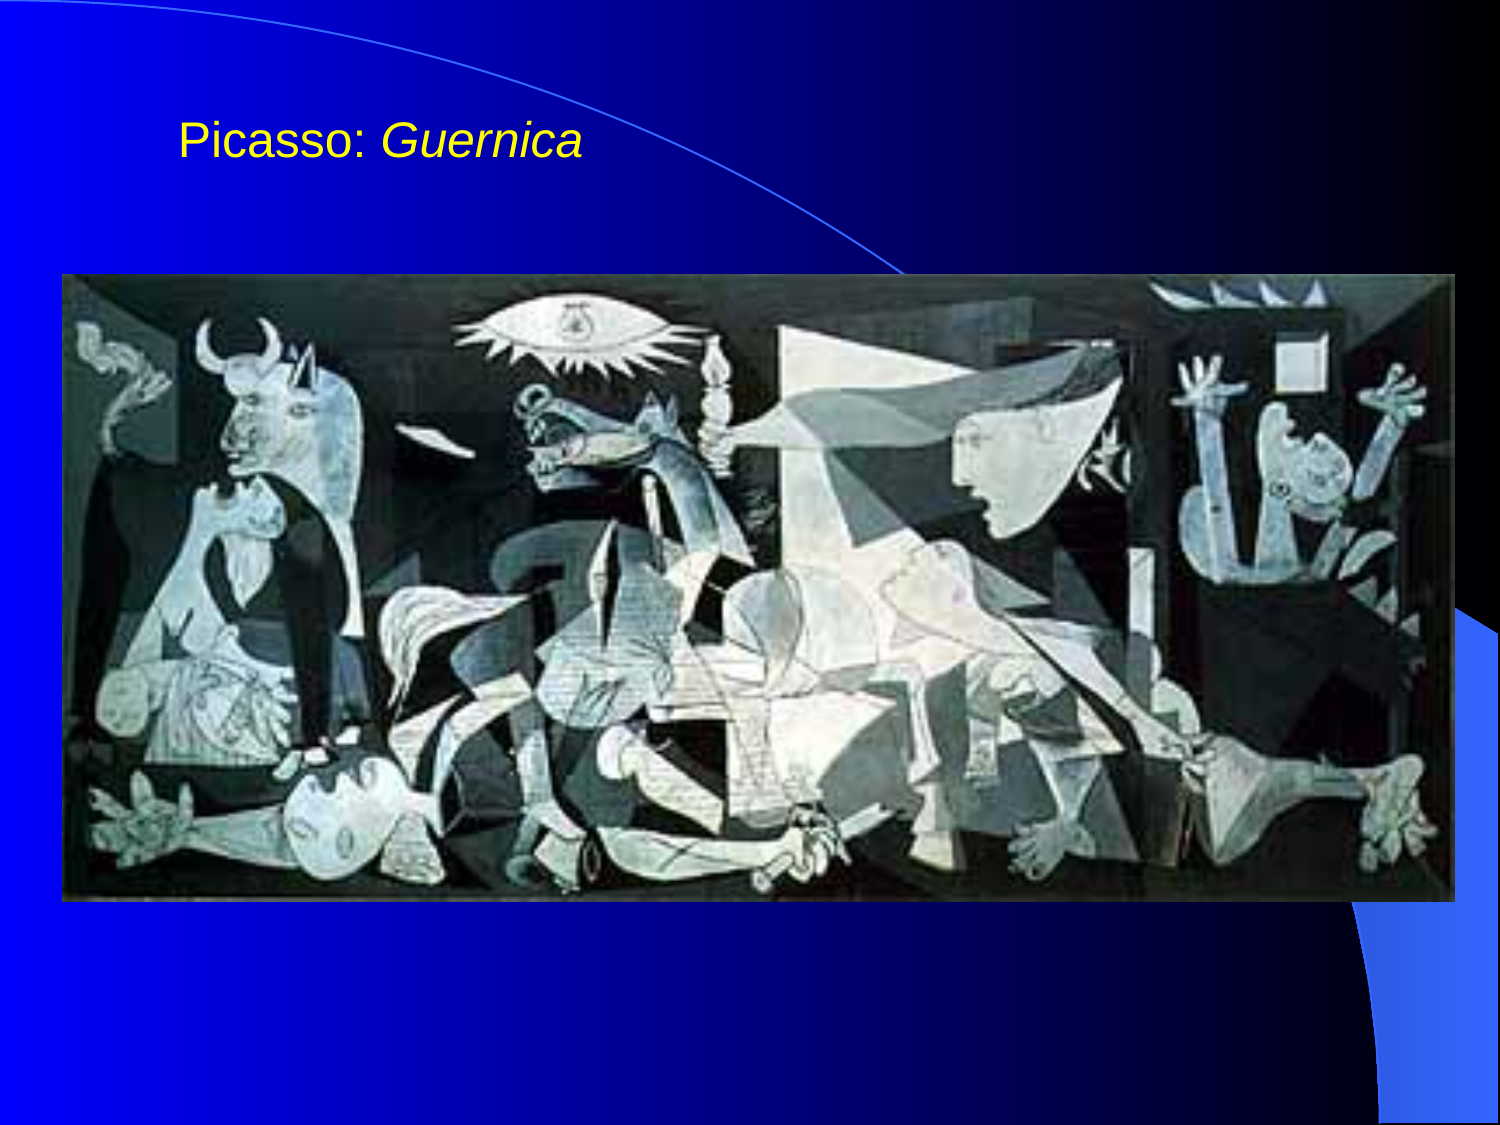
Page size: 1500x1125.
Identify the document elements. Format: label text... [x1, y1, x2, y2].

text_box Picasso: Guernica [162, 99, 599, 175]
picture [62, 274, 1455, 902]
